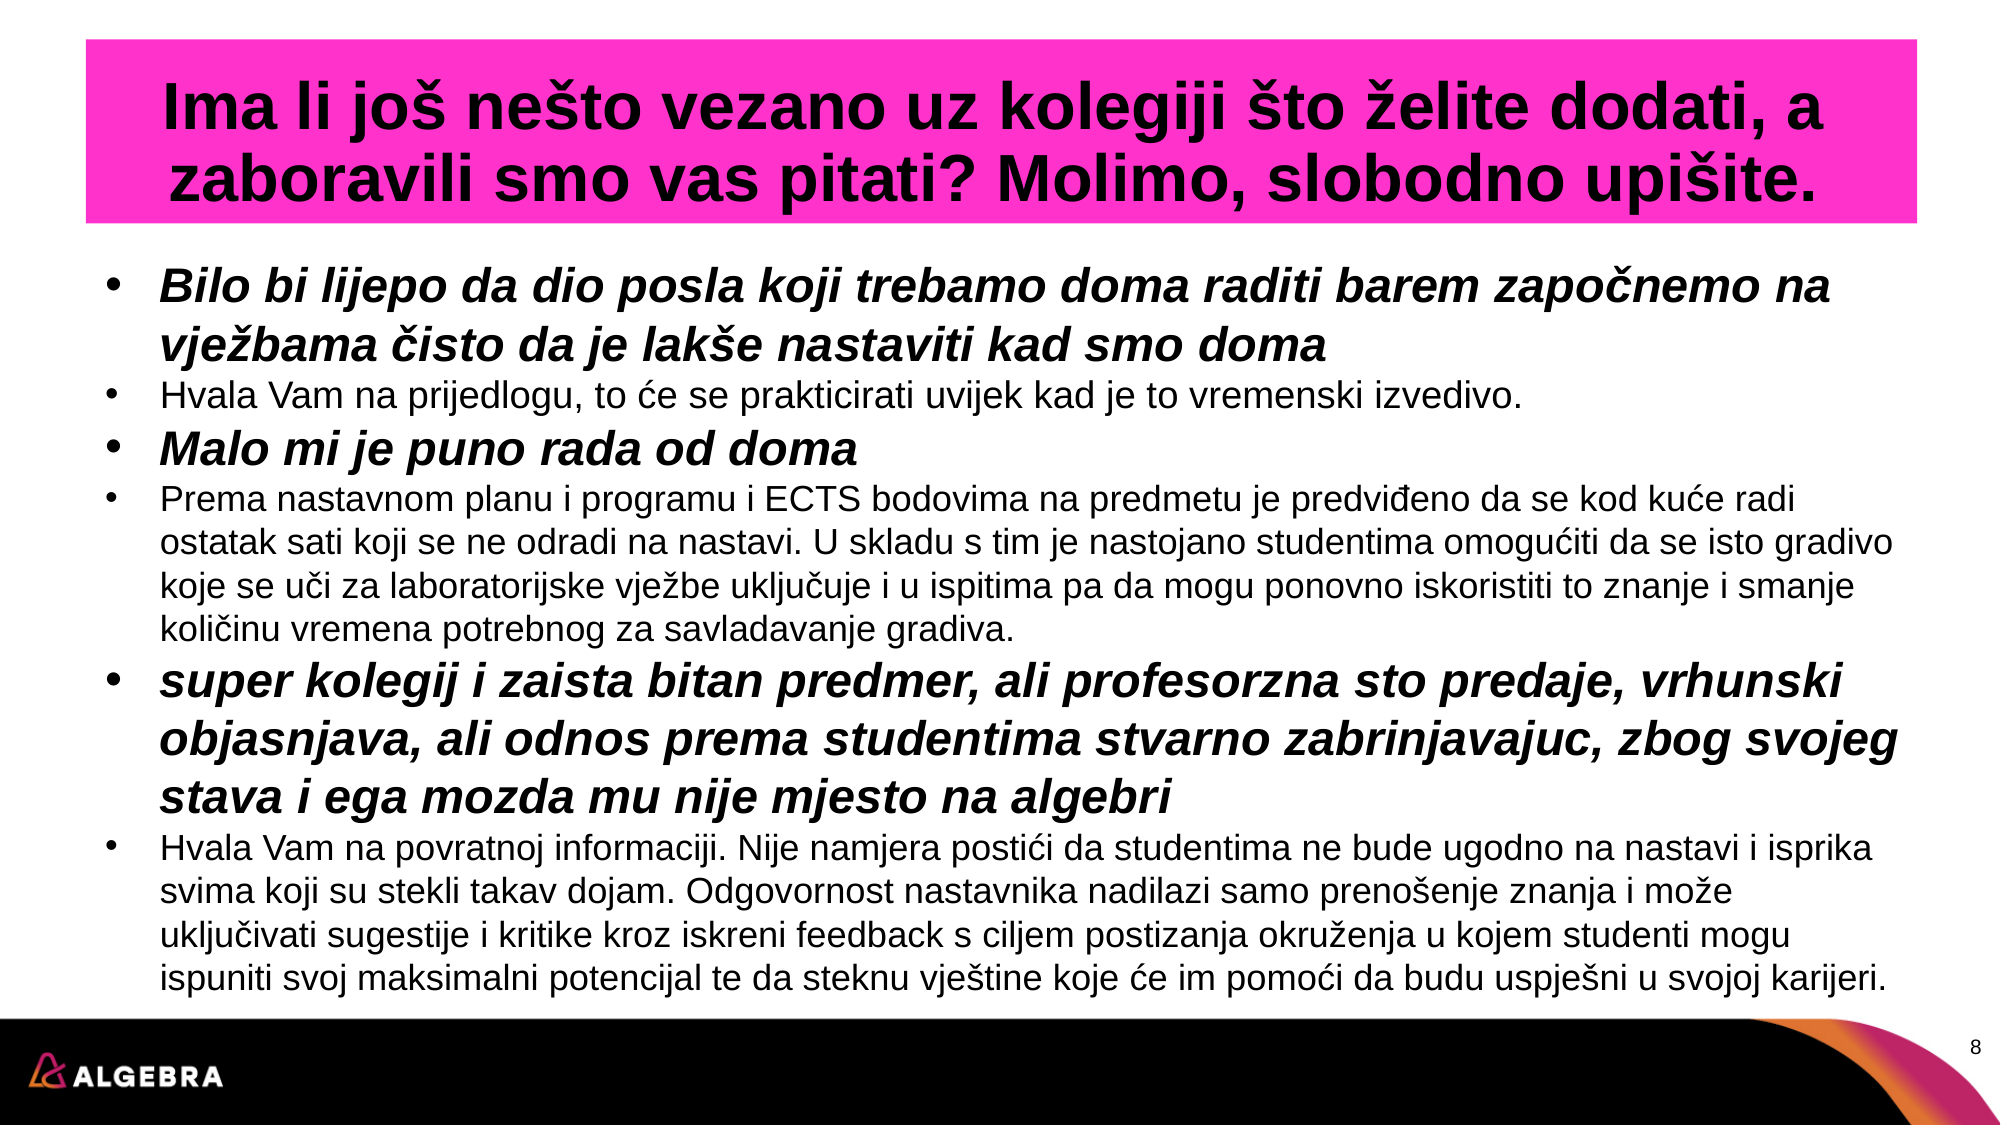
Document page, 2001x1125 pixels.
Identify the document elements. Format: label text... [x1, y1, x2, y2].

picture [0, 0, 2001, 1125]
title Ima li još nešto vezano uz kolegiji što želite dodati, a zaboravili smo vas pitati? Molimo, slobodno upišite. [85, 39, 1918, 224]
subtitle Bilo bi lijepo da dio posla koji trebamo doma raditi barem započnemo na vježbama čisto da je lakše nastaviti kad smo doma Hvala Vam na prijedlogu, to će se prakticirati uvijek kad je to vremenski izvedivo. Malo mi je puno rada od doma Prema nastavnom planu i programu i ECTS bodovima na predmetu je predviđeno da se kod kuće radi ostatak sati koji se ne odradi na nastavi. U skladu s tim je nastojano studentima omogućiti da se isto gradivo koje se uči za laboratorijske vježbe uključuje i u ispitima pa da mogu ponovno iskoristiti to znanje i smanje količinu vremena potrebnog za savladavanje gradiva. super kolegij i zaista bitan predmer, ali profesorzna sto predaje, vrhunski objasnjava, ali odnos prema studentima stvarno zabrinjavajuc, zbog svojeg stava i ega mozda mu nije mjesto na algebri Hvala Vam na povratnoj informaciji. Nije namjera postići da studentima ne bude ugodno na nastavi i isprika svima koji su stekli takav dojam. Odgovornost nastavnika nadilazi samo prenošenje znanja i može uključivati sugestije i kritike kroz iskreni feedback s ciljem postizanja okruženja u kojem studenti mogu ispuniti svoj maksimalni potencijal te da steknu vještine koje će im pomoći da budu uspješni u svojoj karijeri. [87, 247, 1918, 1021]
